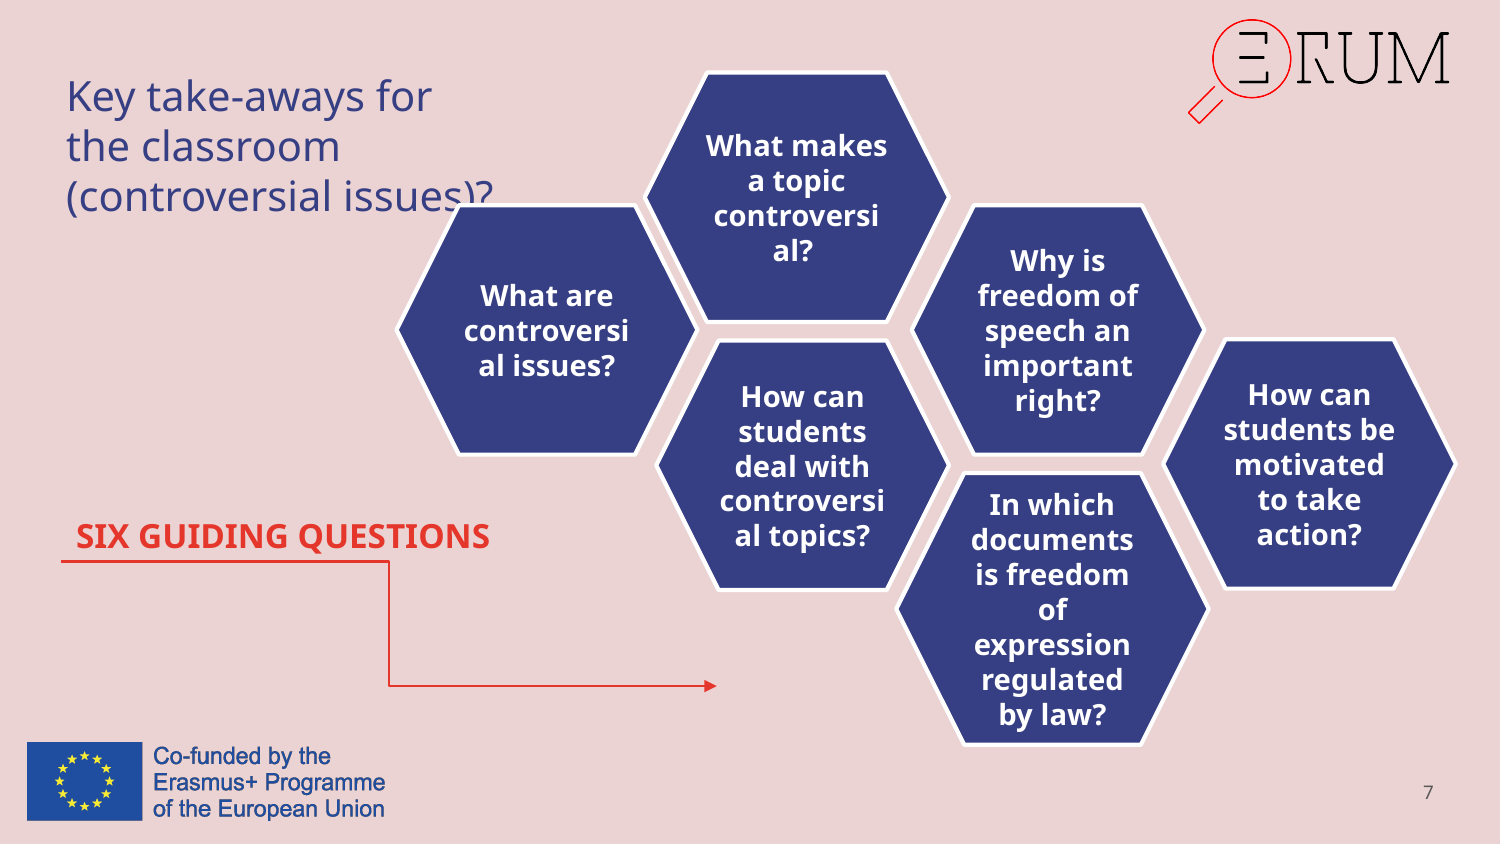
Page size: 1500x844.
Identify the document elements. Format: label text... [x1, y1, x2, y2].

text_box What makes a topic controversial? [644, 72, 950, 323]
picture [1136, 0, 1500, 137]
picture [27, 742, 385, 821]
text_box How can students deal with controversial topics? [656, 340, 950, 591]
text_box How can students be motivated to take action? [1163, 339, 1456, 589]
text_box In which documents is freedom of expression regulated by law? [896, 473, 1209, 745]
text_box Why is freedom of speech an important right? [911, 205, 1205, 455]
text_box What are controversial issues? [396, 205, 698, 455]
list SIX GUIDING QUESTIONS [61, 494, 645, 560]
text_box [60, 561, 718, 687]
title Key take-aways for the classroom (controversial issues)? [51, 55, 1168, 150]
slide_number 7 [1358, 761, 1449, 826]
